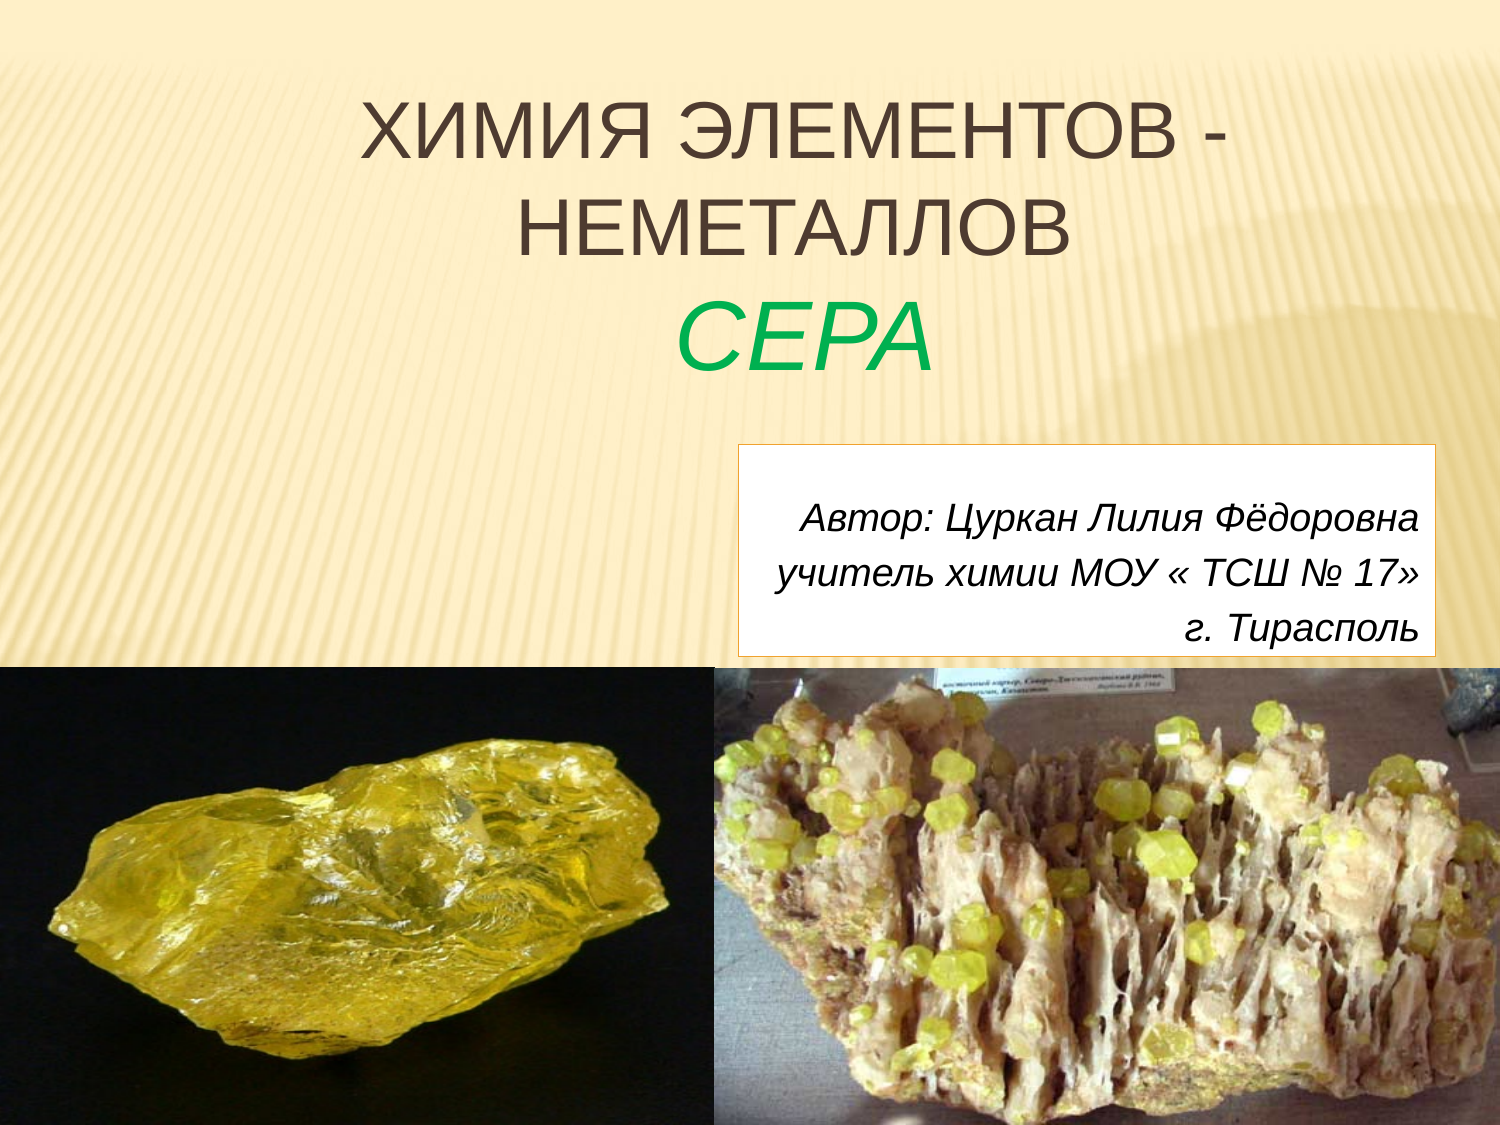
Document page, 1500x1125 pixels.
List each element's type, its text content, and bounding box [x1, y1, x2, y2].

picture [0, 667, 1500, 1125]
subtitle Автор: Цуркан Лилия Фёдоровна учитель химии МОУ « ТСШ № 17» г. Тирасполь [738, 444, 1436, 657]
title Химия элементов - неметаллов Сера [112, 70, 1477, 399]
